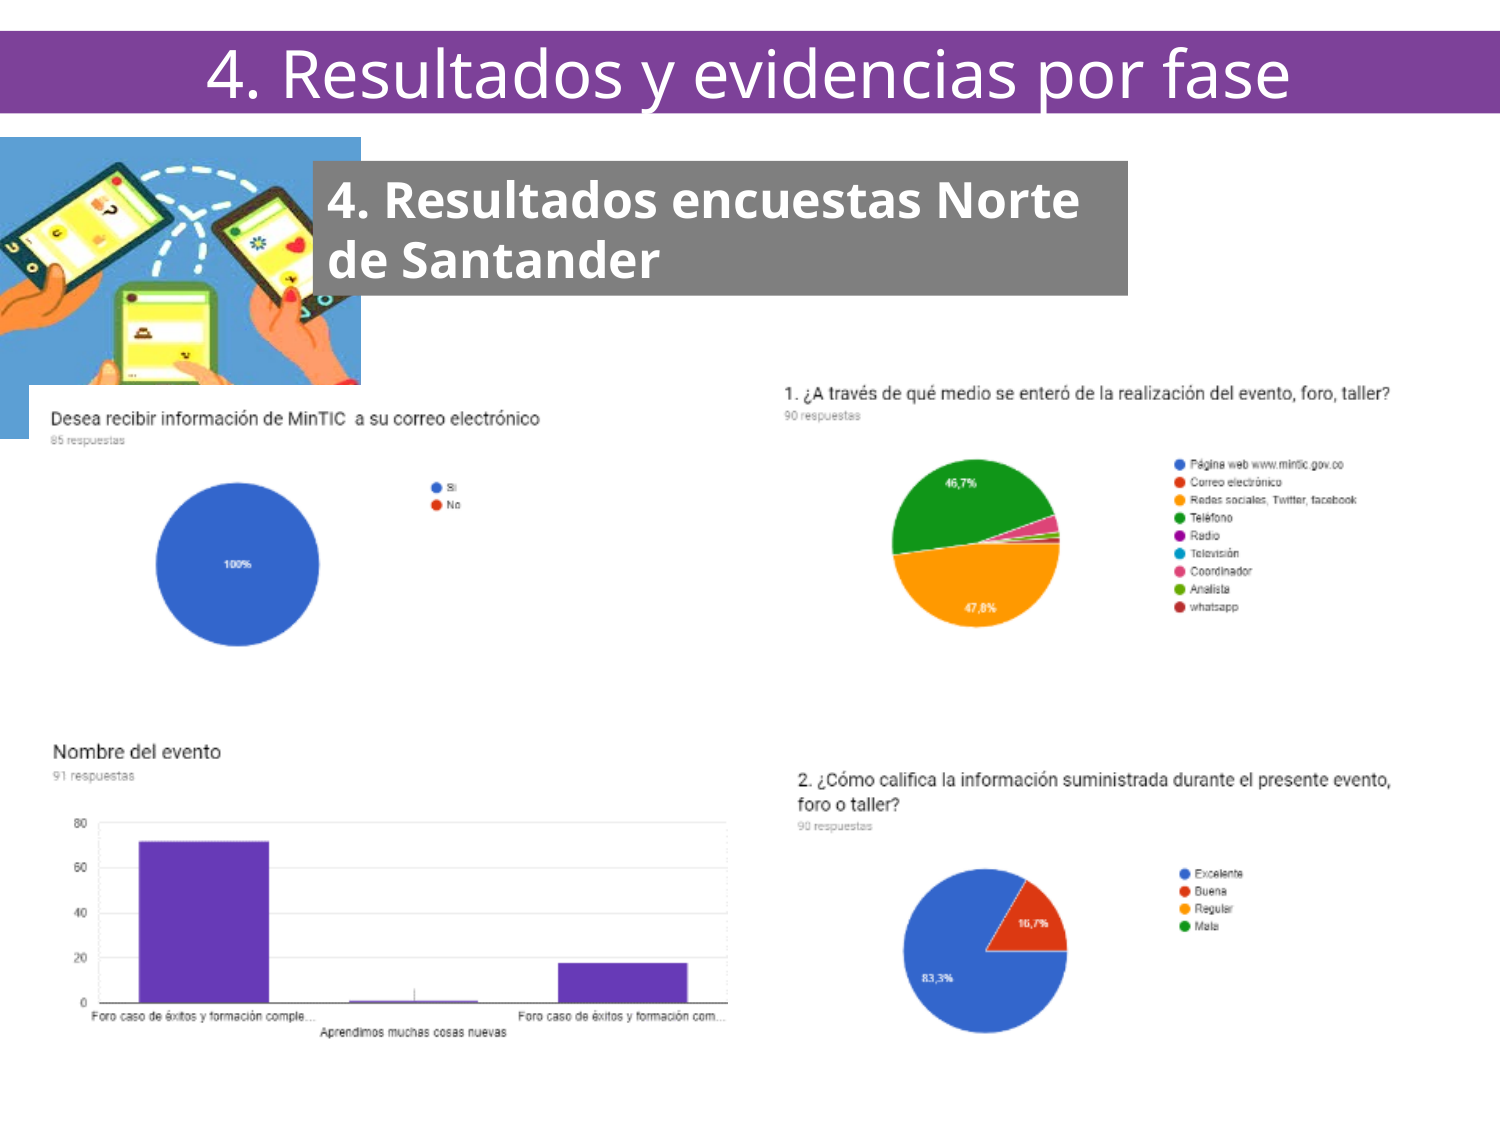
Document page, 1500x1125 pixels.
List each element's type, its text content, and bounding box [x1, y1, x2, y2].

text_box 4. Resultados encuestas Norte de Santander [365, 160, 1128, 296]
picture [762, 359, 1413, 660]
text_box 4. Resultados y evidencias por fase [0, 29, 1500, 116]
picture [776, 746, 1413, 1065]
picture [0, 136, 664, 678]
picture [29, 714, 728, 1078]
